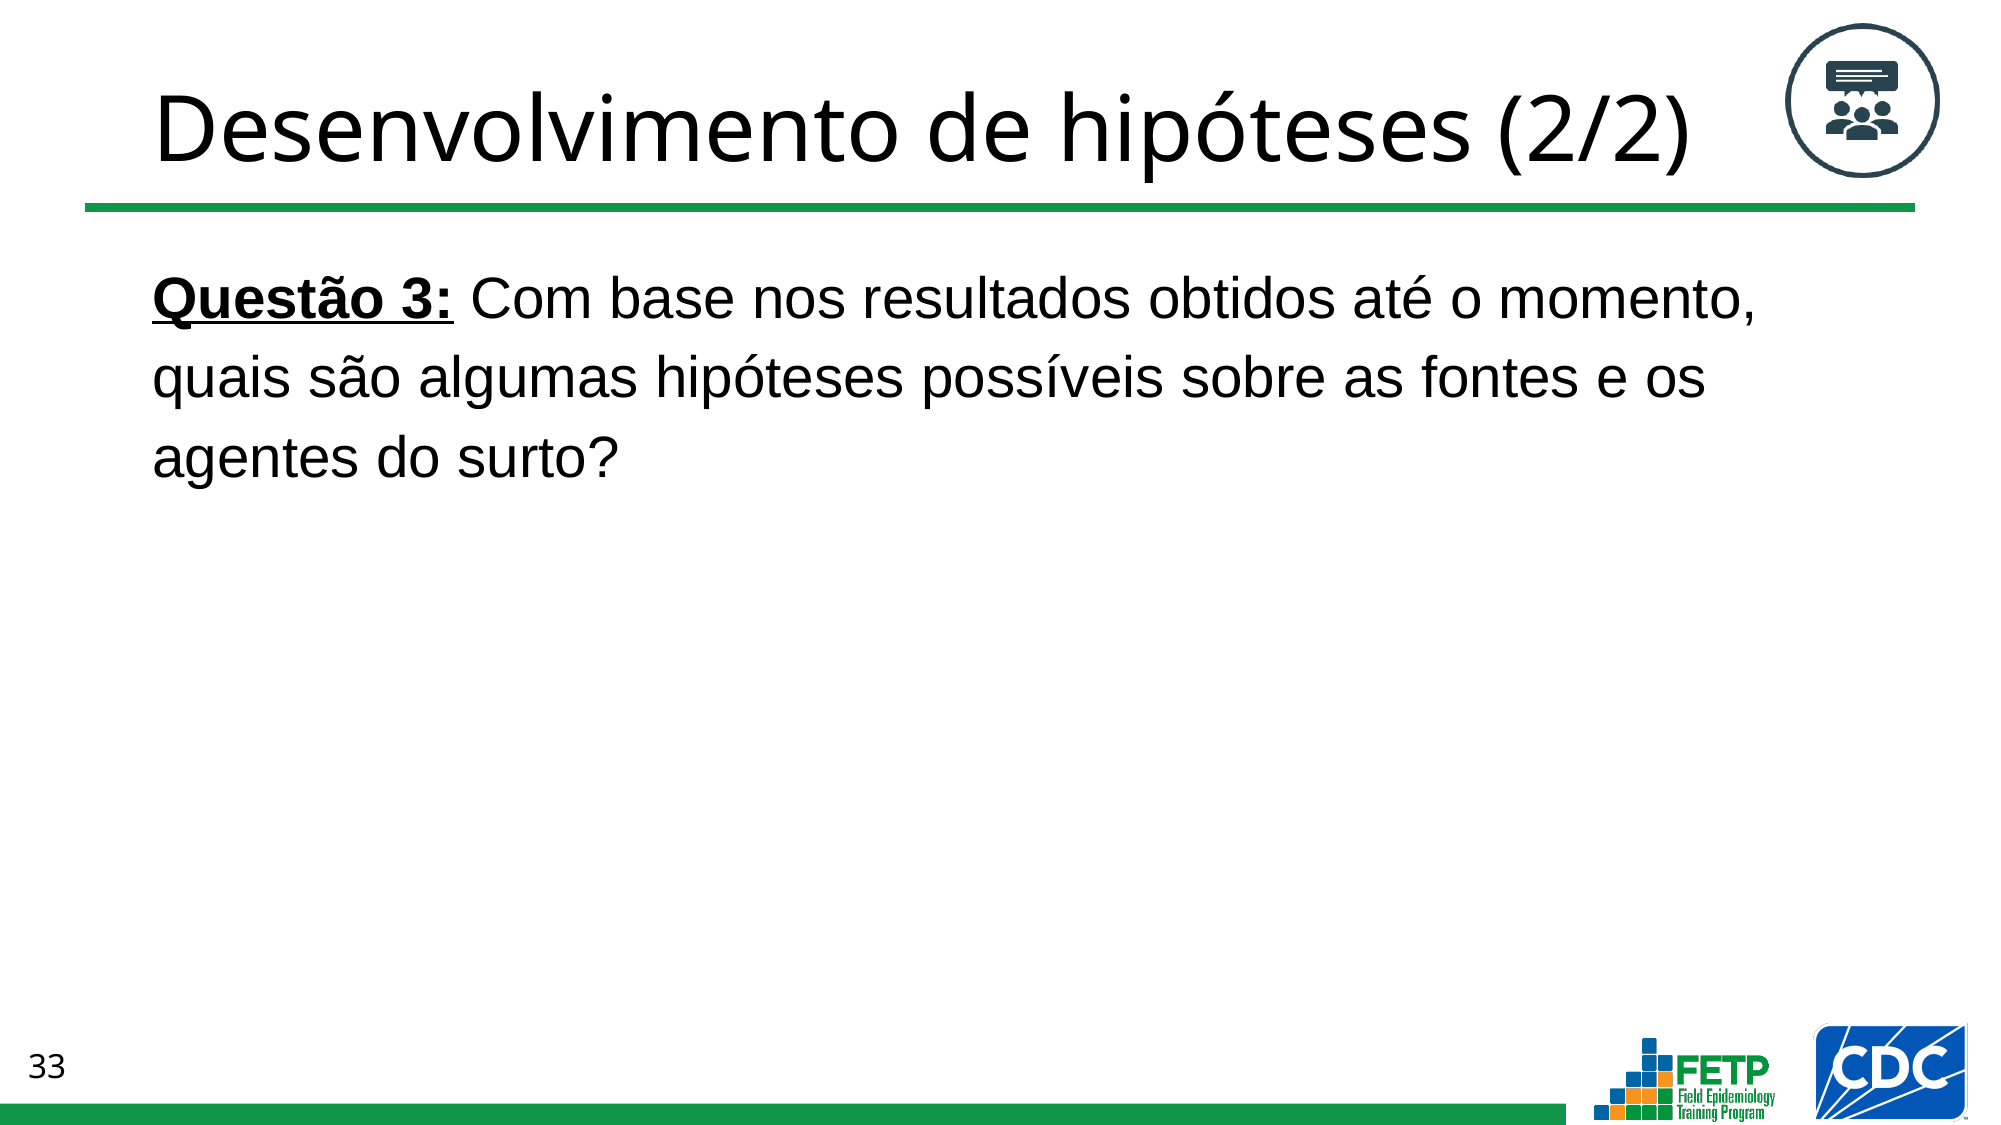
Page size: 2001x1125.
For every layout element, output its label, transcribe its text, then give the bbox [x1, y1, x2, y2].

picture [1594, 1038, 1775, 1122]
title Desenvolvimento de hipóteses (2/2) [137, 75, 1738, 207]
list Questão 3: Com base nos resultados obtidos até o momento, quais são algumas hipóteses possíveis sobre as fontes e os agentes do surto? [137, 242, 1863, 1004]
picture [1813, 1023, 1968, 1122]
picture [1785, 23, 1940, 178]
